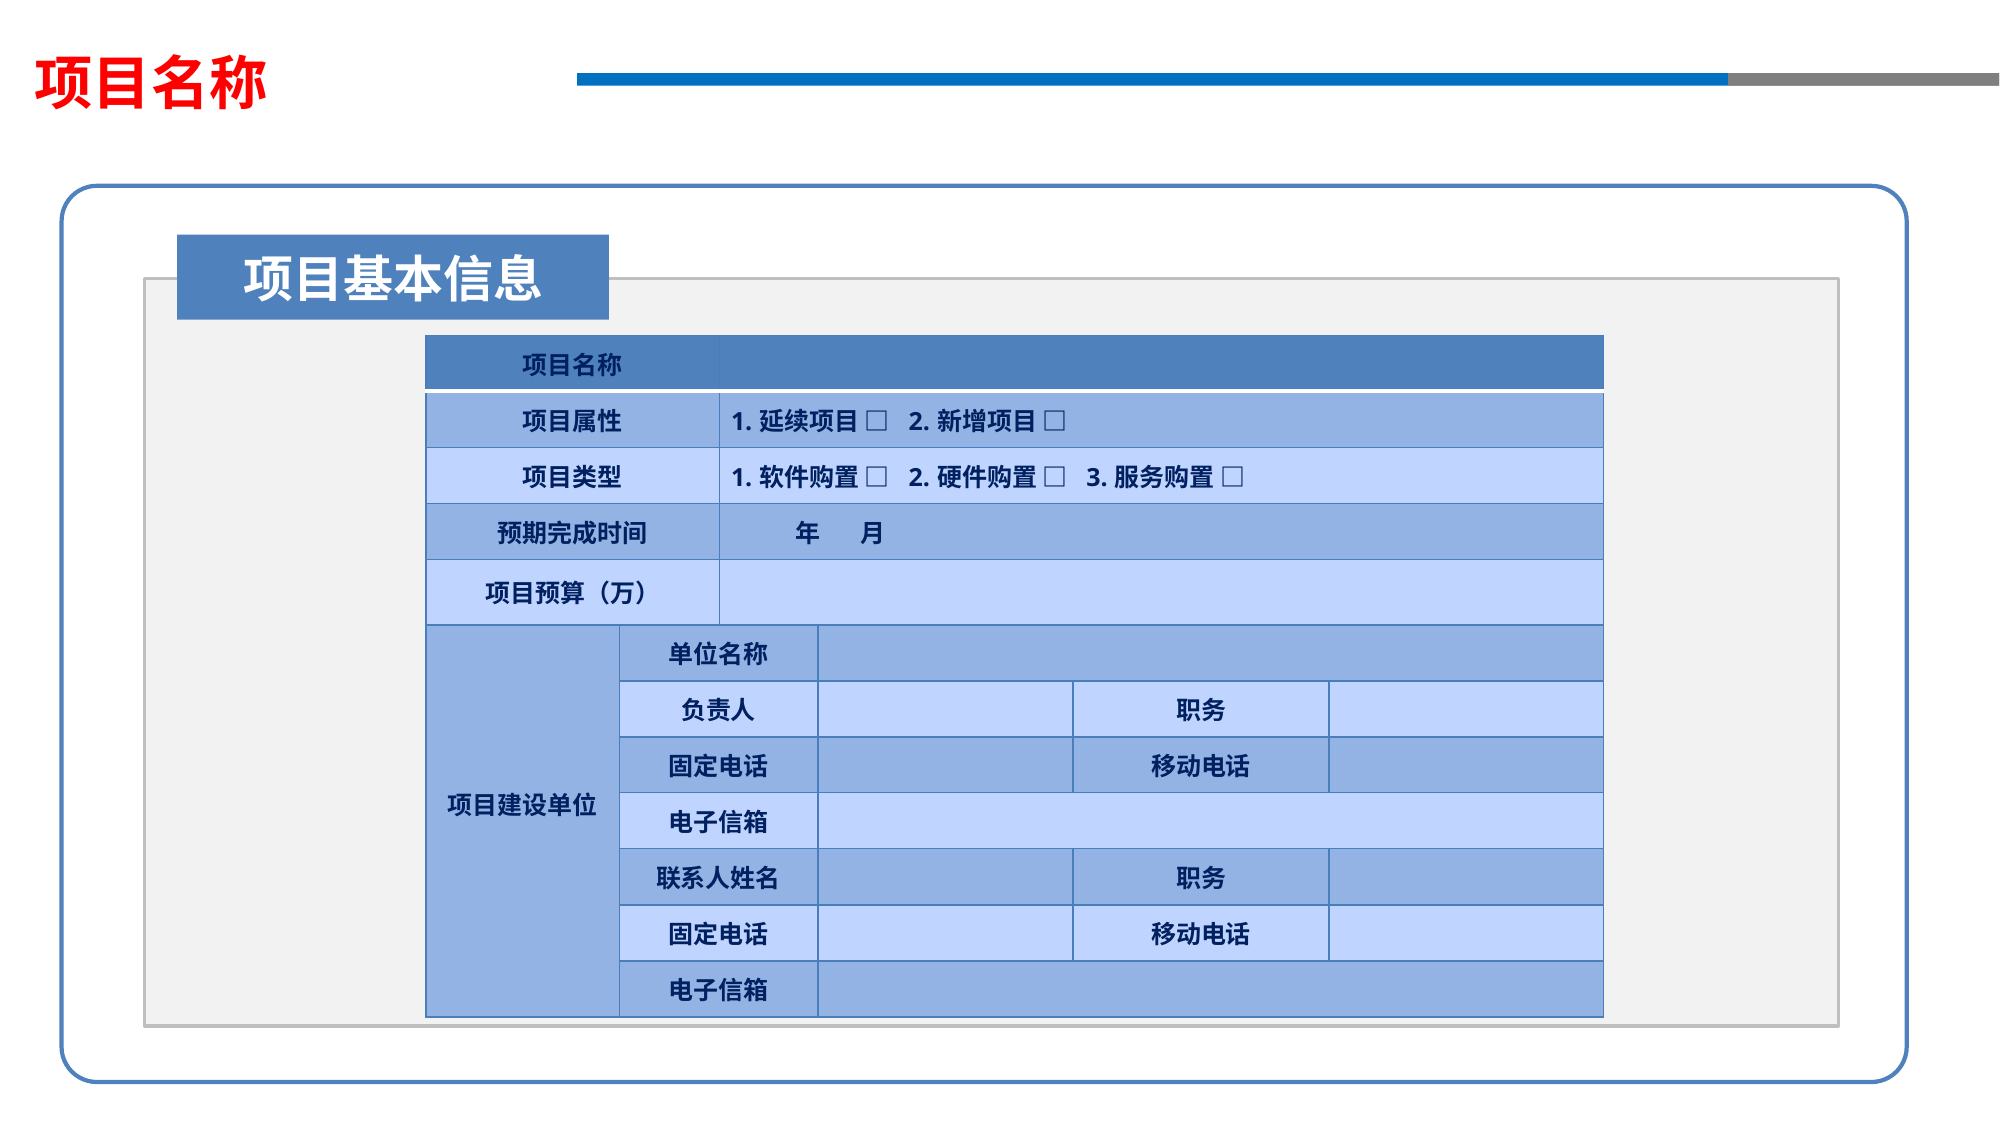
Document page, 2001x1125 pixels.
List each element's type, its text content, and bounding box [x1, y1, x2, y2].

text_box [577, 73, 1728, 86]
text_box 项目名称 [19, 3, 519, 124]
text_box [61, 185, 1907, 1083]
text_box [1728, 73, 2000, 86]
